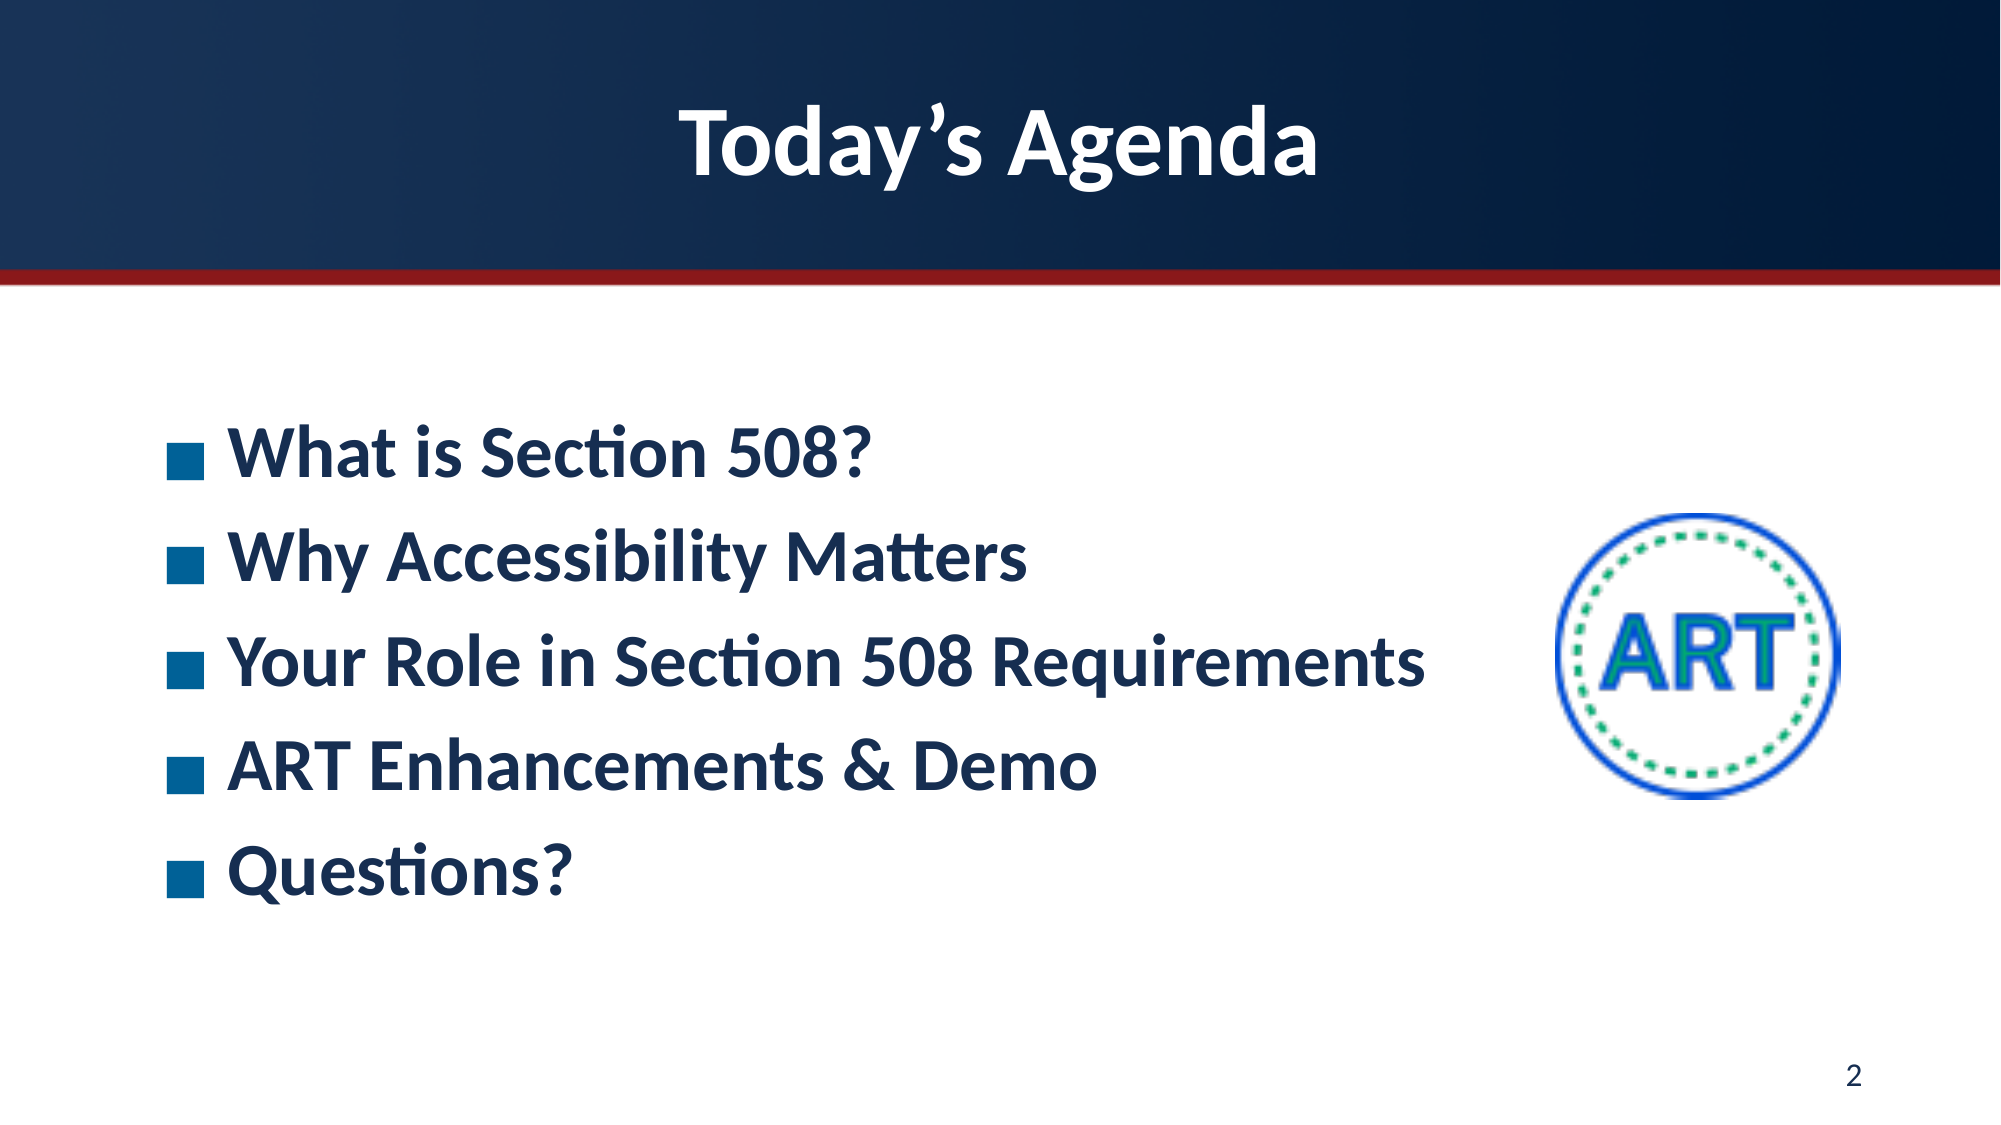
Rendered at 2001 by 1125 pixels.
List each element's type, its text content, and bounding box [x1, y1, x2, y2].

title Today’s Agenda [137, 30, 1863, 249]
slide_number 2 [1412, 1042, 1863, 1103]
list What is Section 508? Why Accessibility Matters Your Role in Section 508 Requirements ART Enhancements & Demo Questions? [137, 299, 1863, 1014]
picture [0, 0, 2001, 1125]
